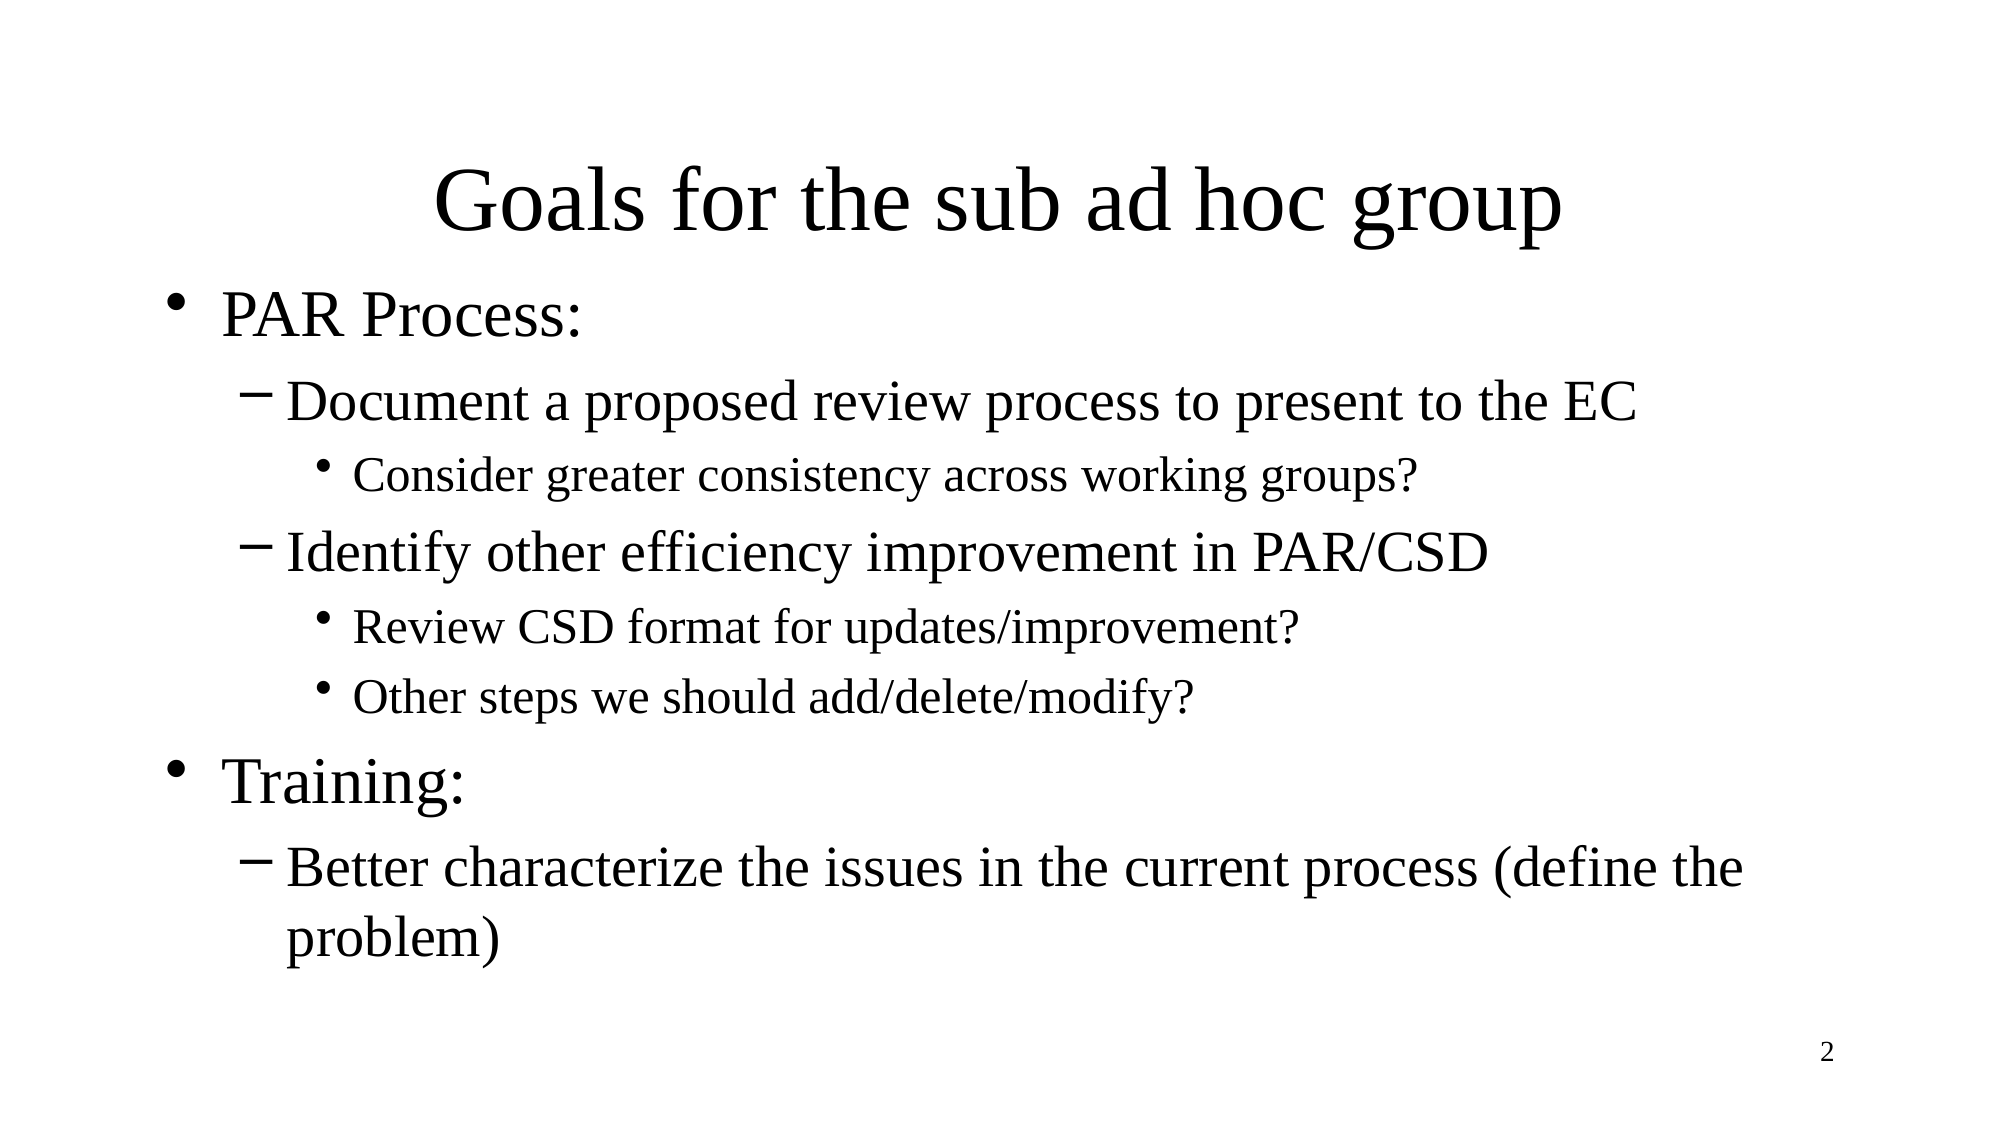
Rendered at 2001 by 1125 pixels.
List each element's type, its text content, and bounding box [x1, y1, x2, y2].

title Goals for the sub ad hoc group [149, 99, 1851, 262]
list PAR Process: Document a proposed review process to present to the EC Consider greater consistency across working groups? Identify other efficiency improvement in PAR/CSD Review CSD format for updates/improvement? Other steps we should add/delete/modify? Training: Better characterize the issues in the current process (define the problem) [149, 262, 1851, 1026]
slide_number 2 [1433, 1024, 1851, 1101]
